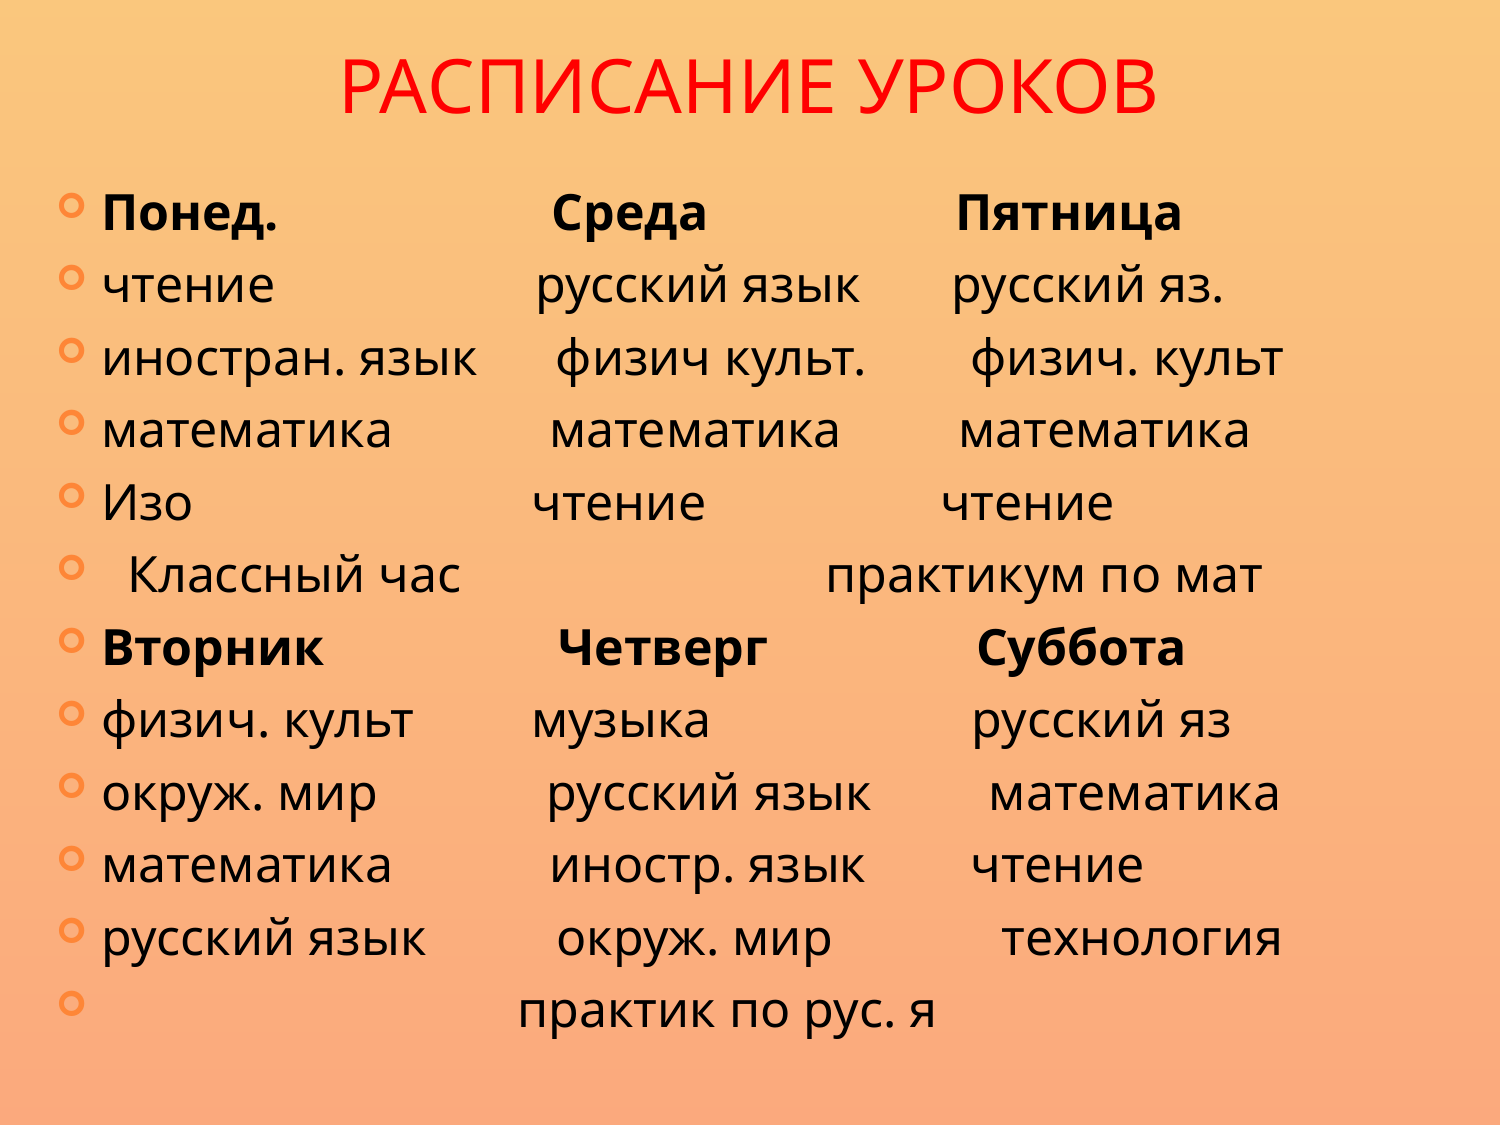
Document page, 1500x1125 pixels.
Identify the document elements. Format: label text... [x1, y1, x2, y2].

list Понед. Среда Пятница чтение русский язык русский яз. иностран. язык физич культ. физич. культ математика математика математика Изо чтение чтение Классный час практикум по мат Вторник Четверг Суббота физич. культ музыка русский яз окруж. мир русский язык математика математика иностр. язык чтение русский язык окруж. мир технология практик по рус. я [41, 172, 1473, 1125]
title Расписание уроков [206, 0, 1432, 136]
